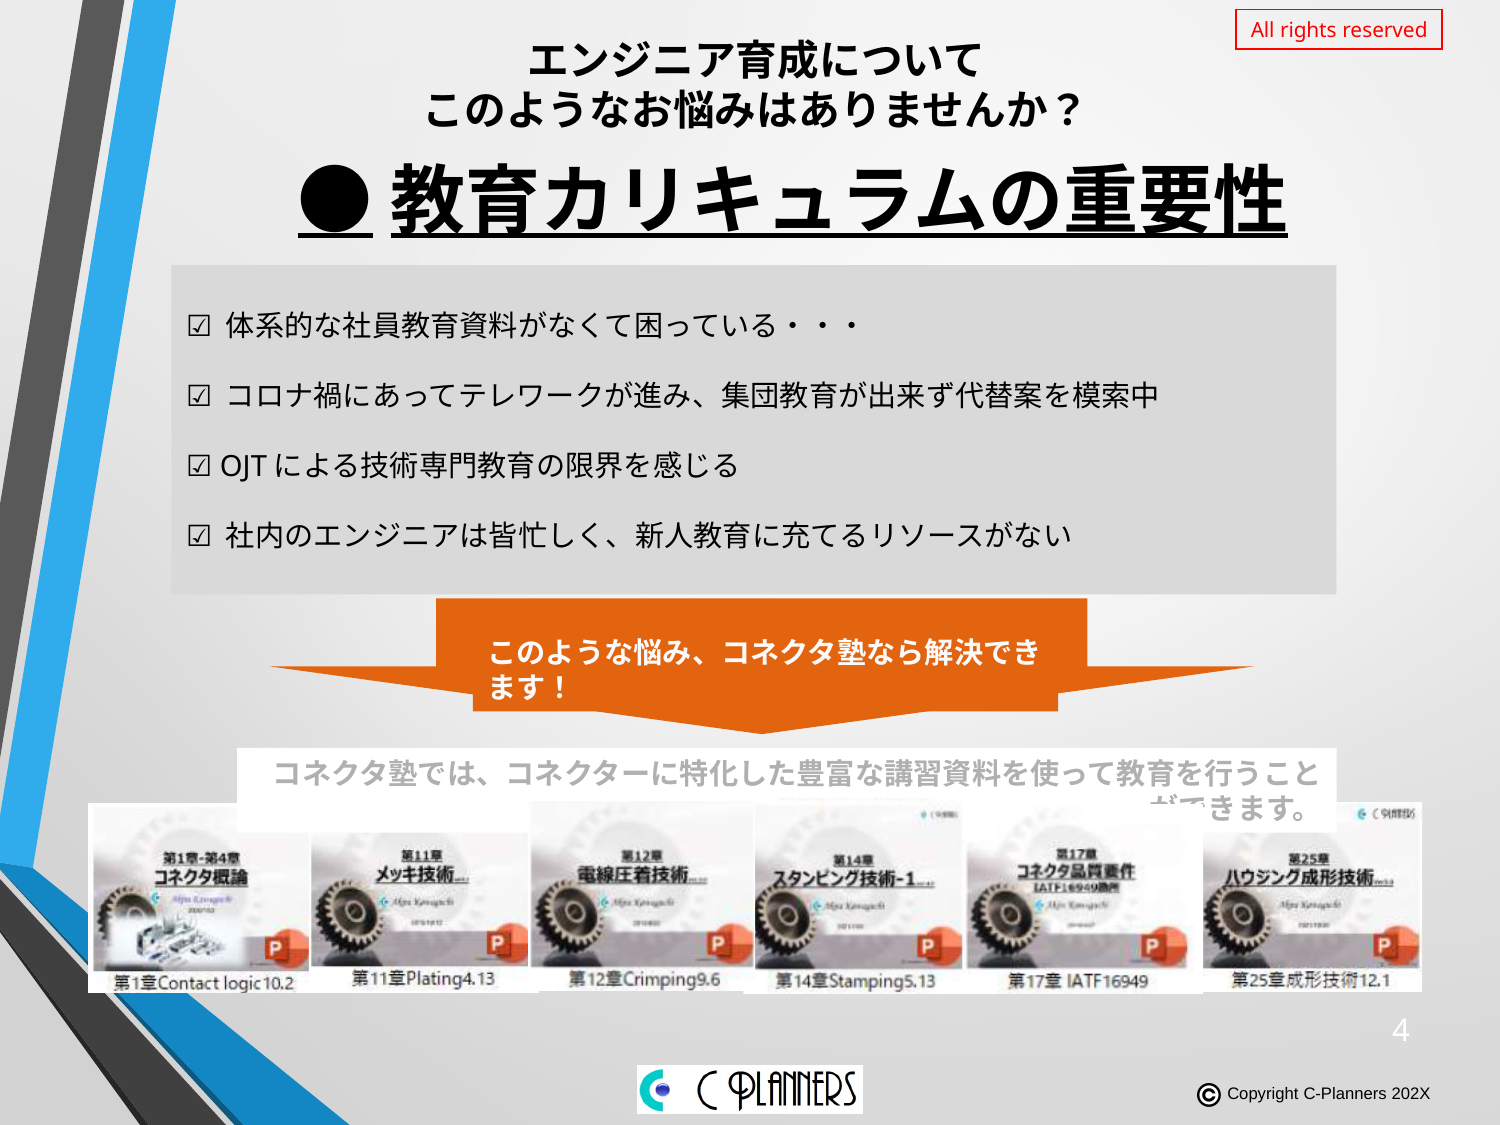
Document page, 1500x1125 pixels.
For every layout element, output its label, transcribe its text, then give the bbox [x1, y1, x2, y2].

picture [1196, 1082, 1221, 1107]
text_box ☑ 体系的な社員教育資料がなくて困っている・・・ ☑ コロナ禍にあってテレワークが進み、集団教育が出来ず代替案を模索中 ☑ OJTによる技術専門教育の限界を感じる ☑ 社内のエンジニアは皆忙しく、新人教育に充てるリソースがない [171, 265, 1337, 595]
picture [87, 797, 1423, 994]
title ●教育カリキュラムの重要性 [161, 34, 1425, 360]
picture [637, 1065, 863, 1114]
text_box [267, 597, 1257, 696]
slide_number 4 [1354, 1001, 1425, 1062]
text_box このような悩み、コネクタ塾なら解決できます！ [472, 626, 1059, 712]
text_box エンジニア育成について このようなお悩みはありませんか？ [308, 26, 1204, 141]
text_box [591, 712, 933, 736]
text_box Copyright C-Planners 202X [1136, 1075, 1500, 1111]
text_box コネクタ塾では、コネクターに特化した豊富な講習資料を使って教育を行うことができます。 [237, 747, 1337, 804]
